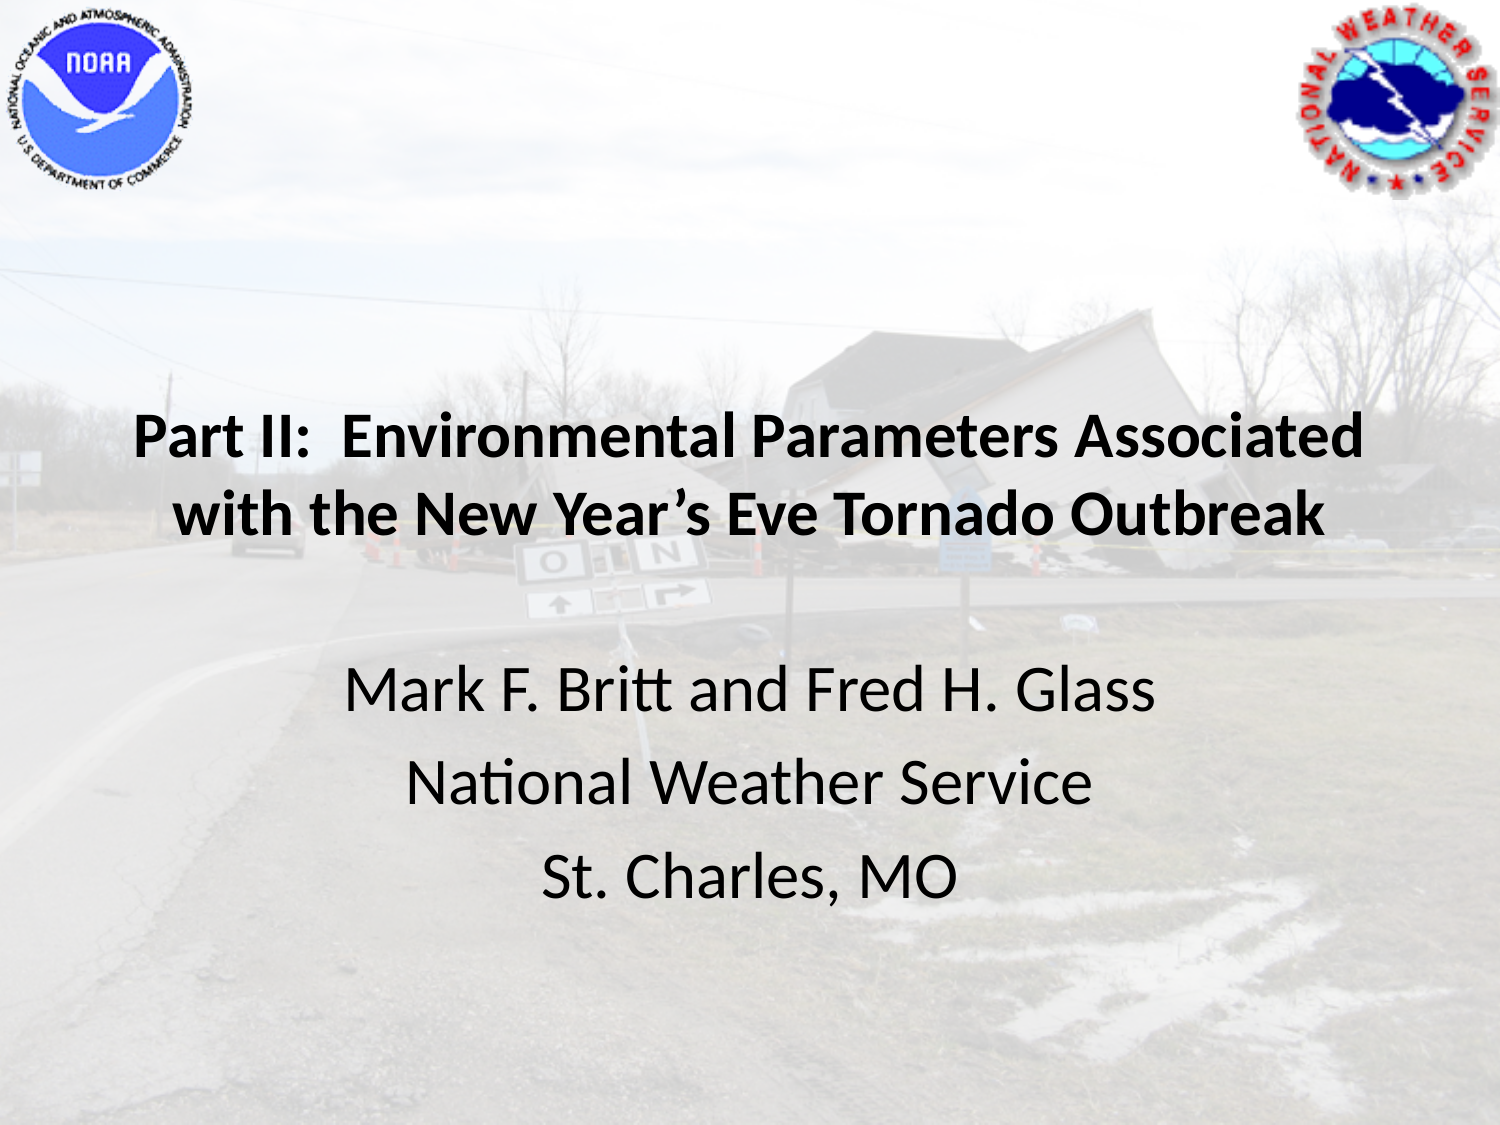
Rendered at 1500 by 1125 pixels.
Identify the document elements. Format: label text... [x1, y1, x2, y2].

title Part II: Environmental Parameters Associated with the New Year’s Eve Tornado Outbreak [112, 349, 1388, 591]
subtitle Mark F. Britt and Fred H. Glass National Weather Service St. Charles, MO [225, 637, 1275, 925]
picture [0, 0, 201, 196]
picture [1292, 0, 1500, 201]
